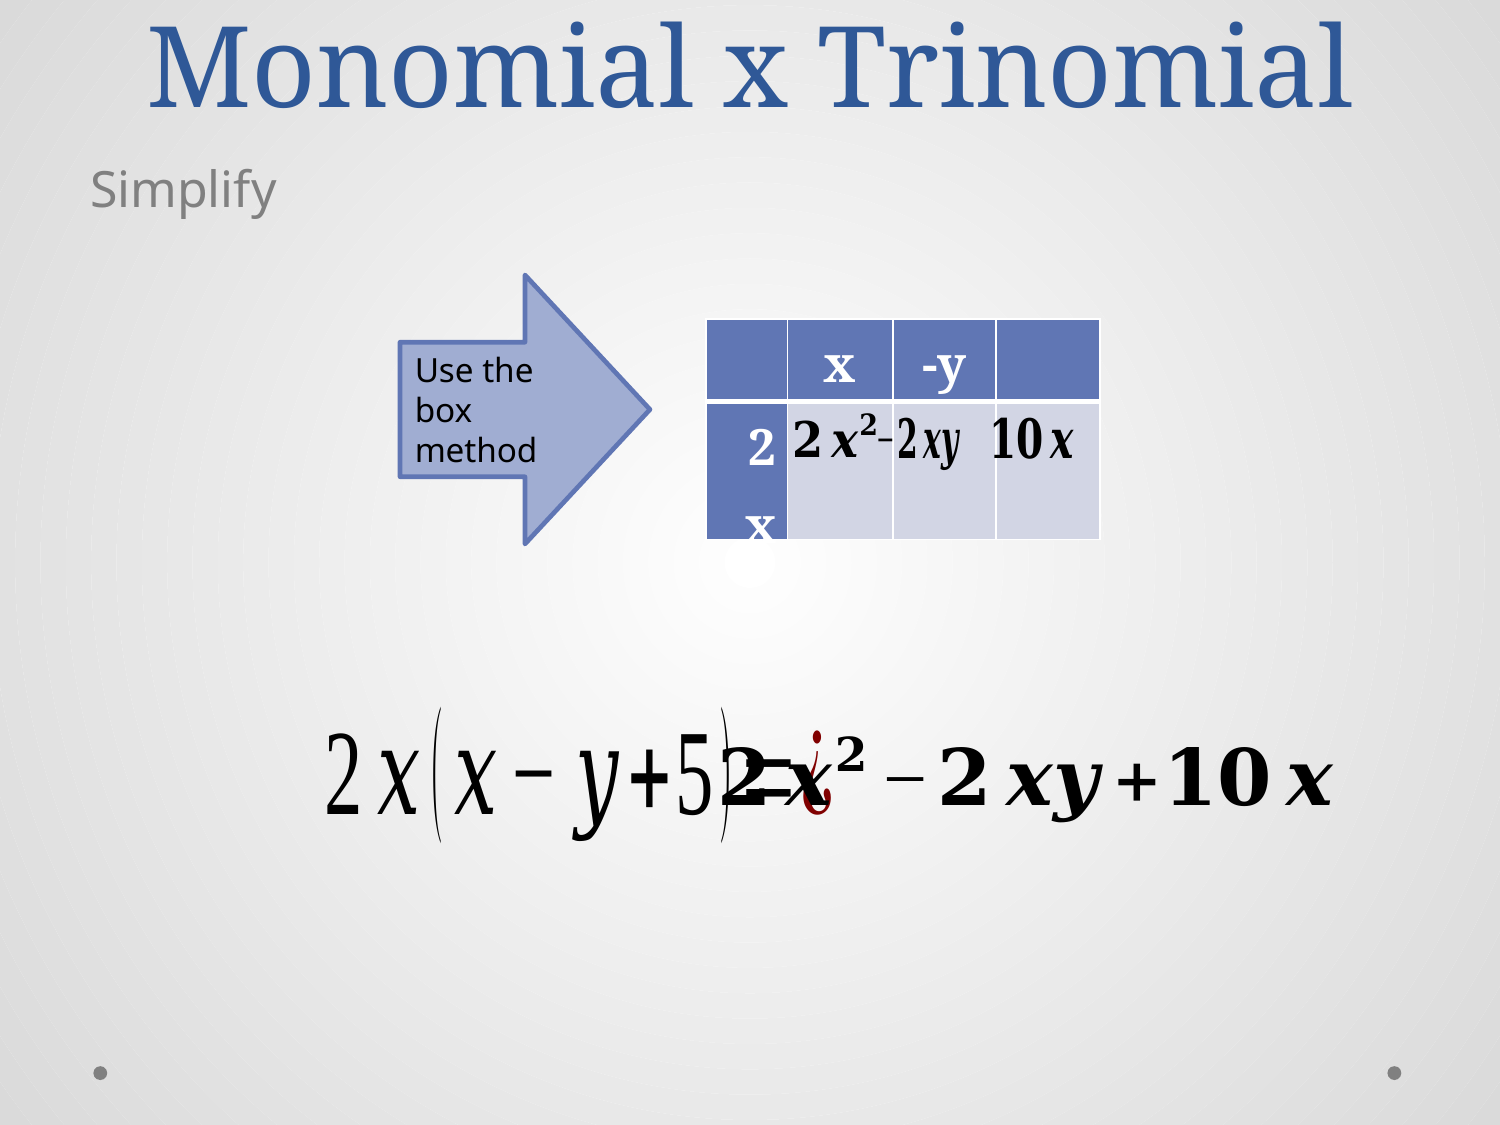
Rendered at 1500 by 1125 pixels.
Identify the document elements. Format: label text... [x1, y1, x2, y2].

text_box Use the box method [397, 272, 653, 547]
title Monomial x Trinomial [75, 0, 1425, 138]
